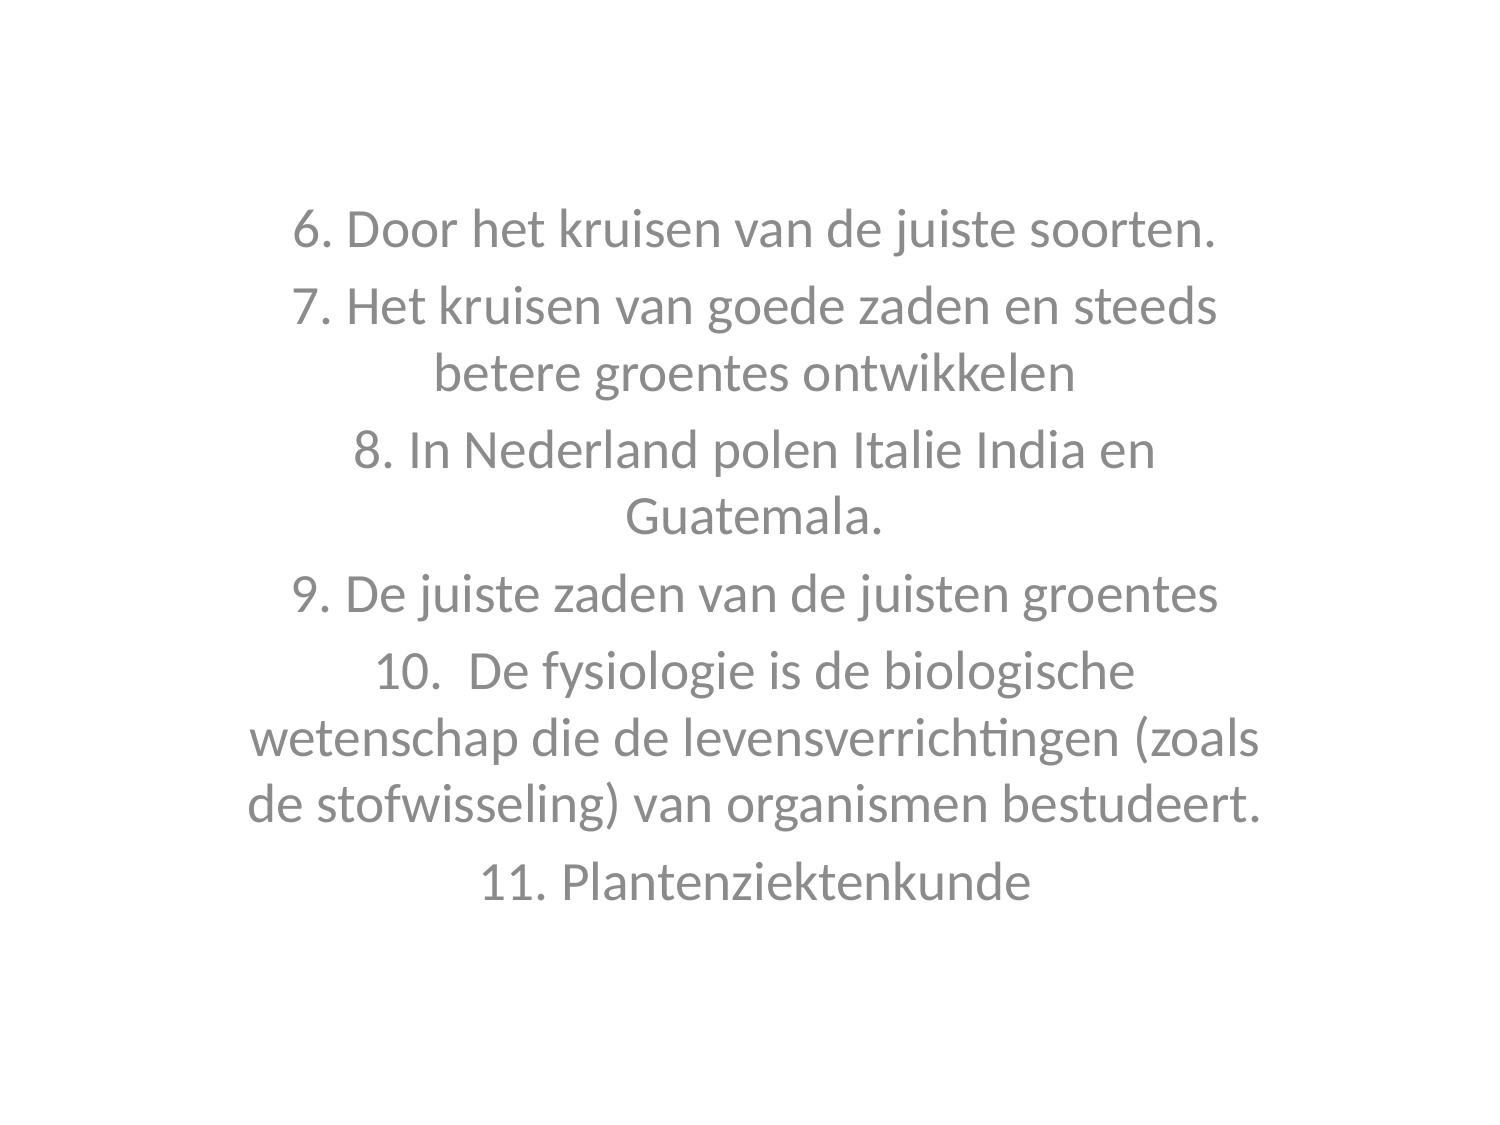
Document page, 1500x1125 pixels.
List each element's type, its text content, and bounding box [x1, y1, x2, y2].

subtitle 6. Door het kruisen van de juiste soorten. 7. Het kruisen van goede zaden en steeds betere groentes ontwikkelen 8. In Nederland polen Italie India en Guatemala. 9. De juiste zaden van de juisten groentes 10. De fysiologie is de biologische wetenschap die de levensverrichtingen (zoals de stofwisseling) van organismen bestudeert. 11. Plantenziektenkunde [230, 184, 1281, 945]
